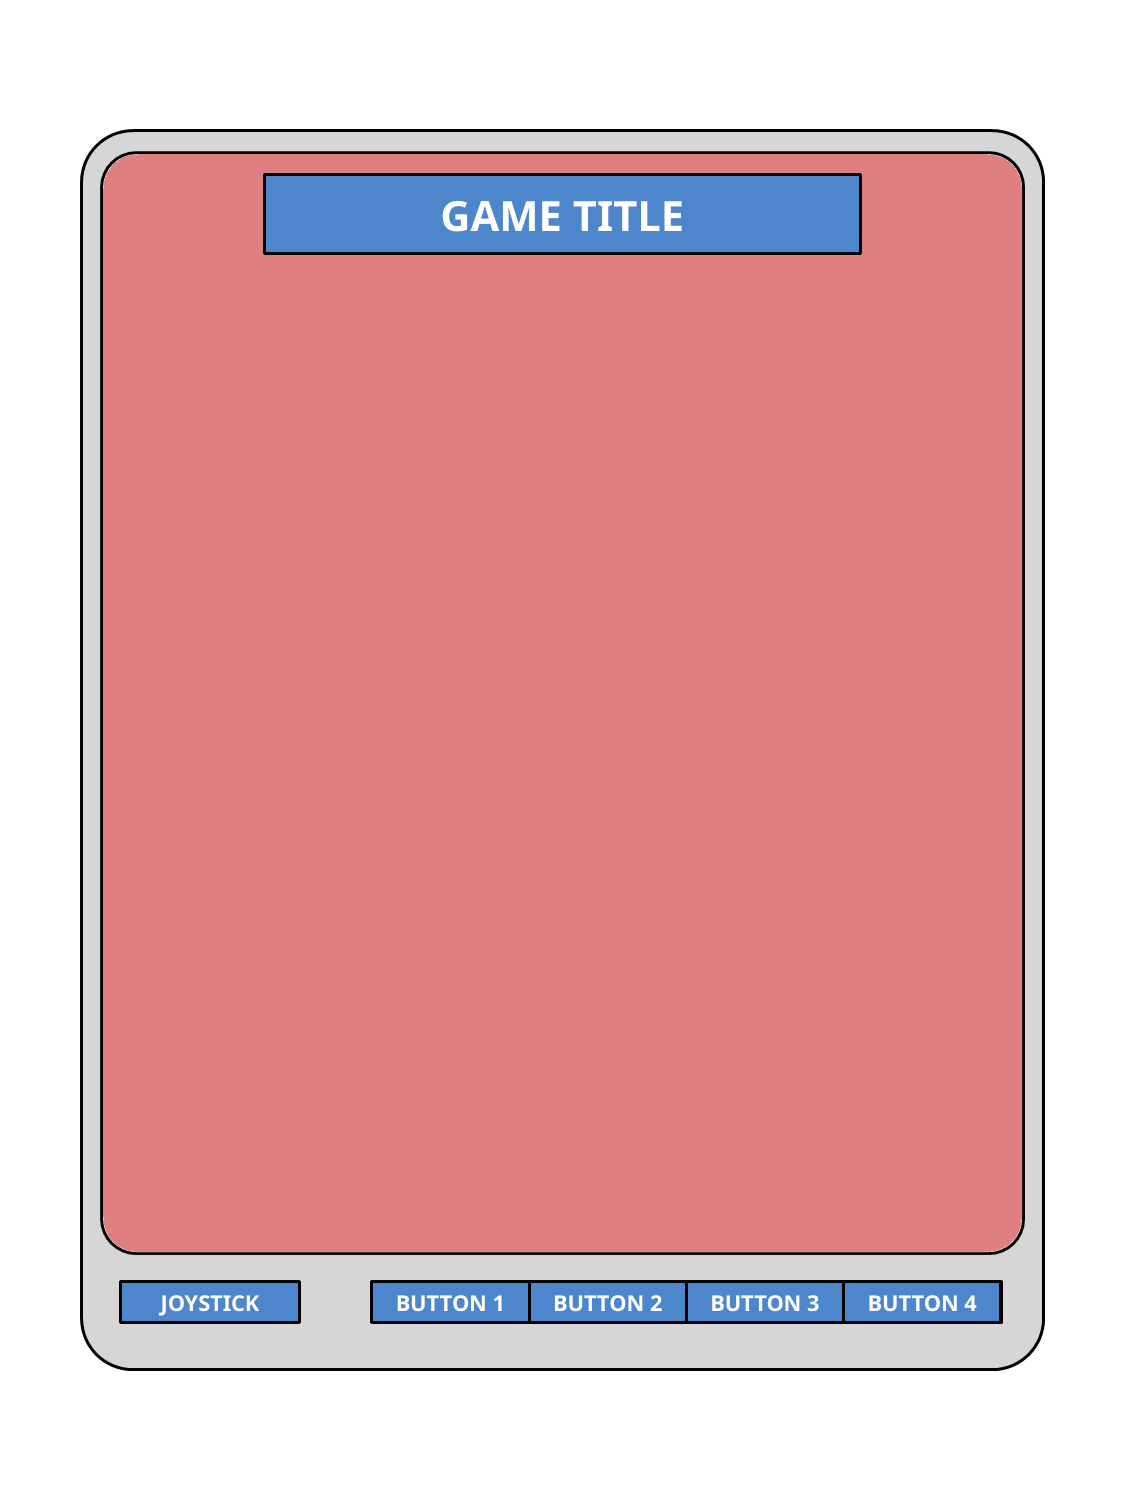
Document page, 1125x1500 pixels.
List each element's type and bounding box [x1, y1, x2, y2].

text_box [80, 129, 1045, 1371]
